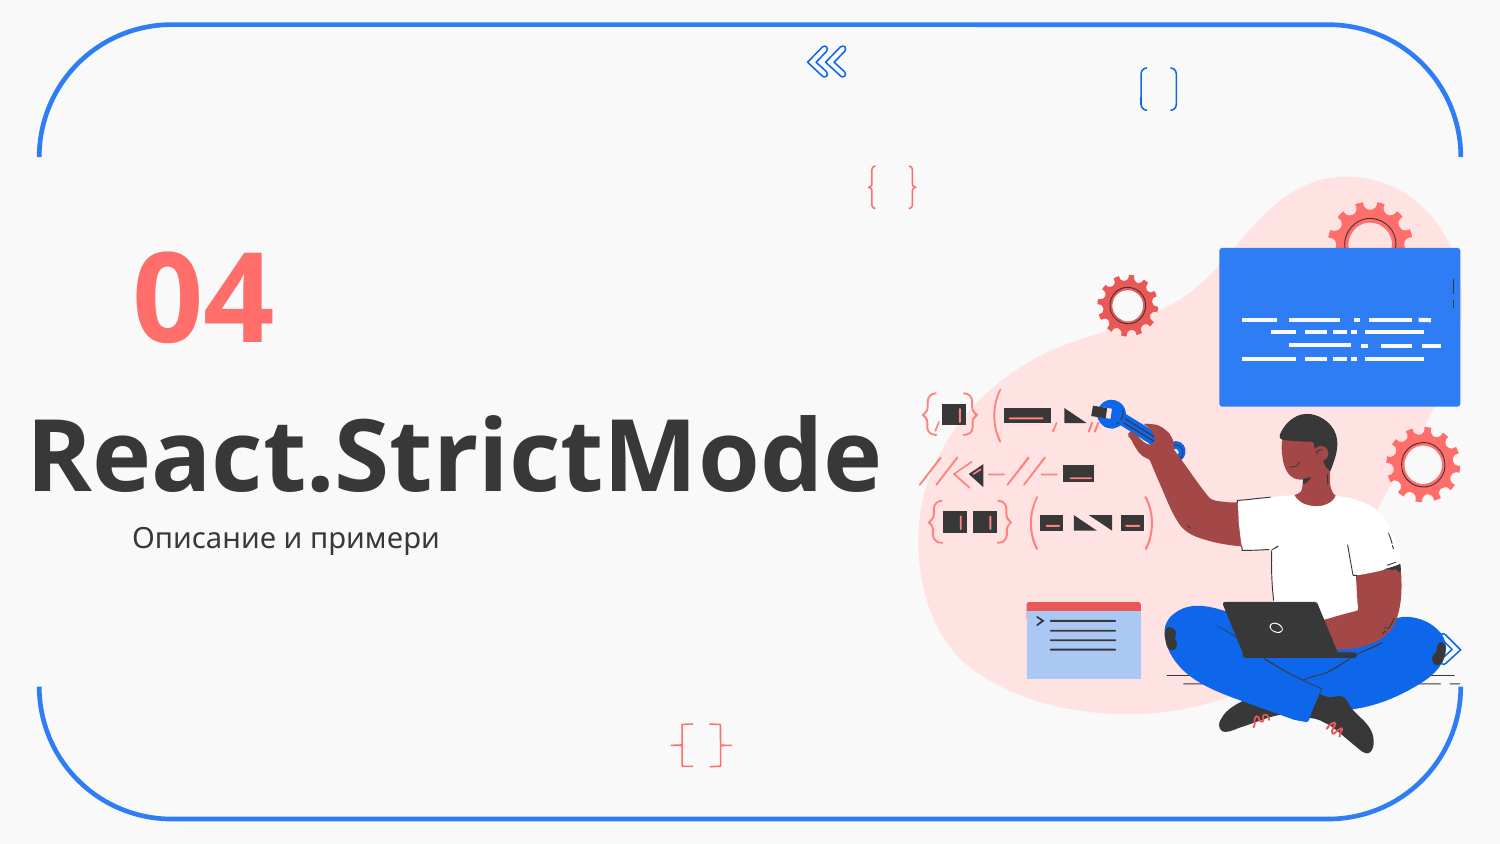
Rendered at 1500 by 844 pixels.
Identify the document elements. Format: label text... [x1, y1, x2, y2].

subtitle Описание и примери [116, 504, 847, 567]
text_box [868, 166, 913, 209]
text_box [670, 723, 732, 767]
text_box [1141, 67, 1177, 111]
title 04 [116, 217, 388, 368]
title React.StrictMode [11, 376, 910, 527]
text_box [915, 176, 1471, 754]
